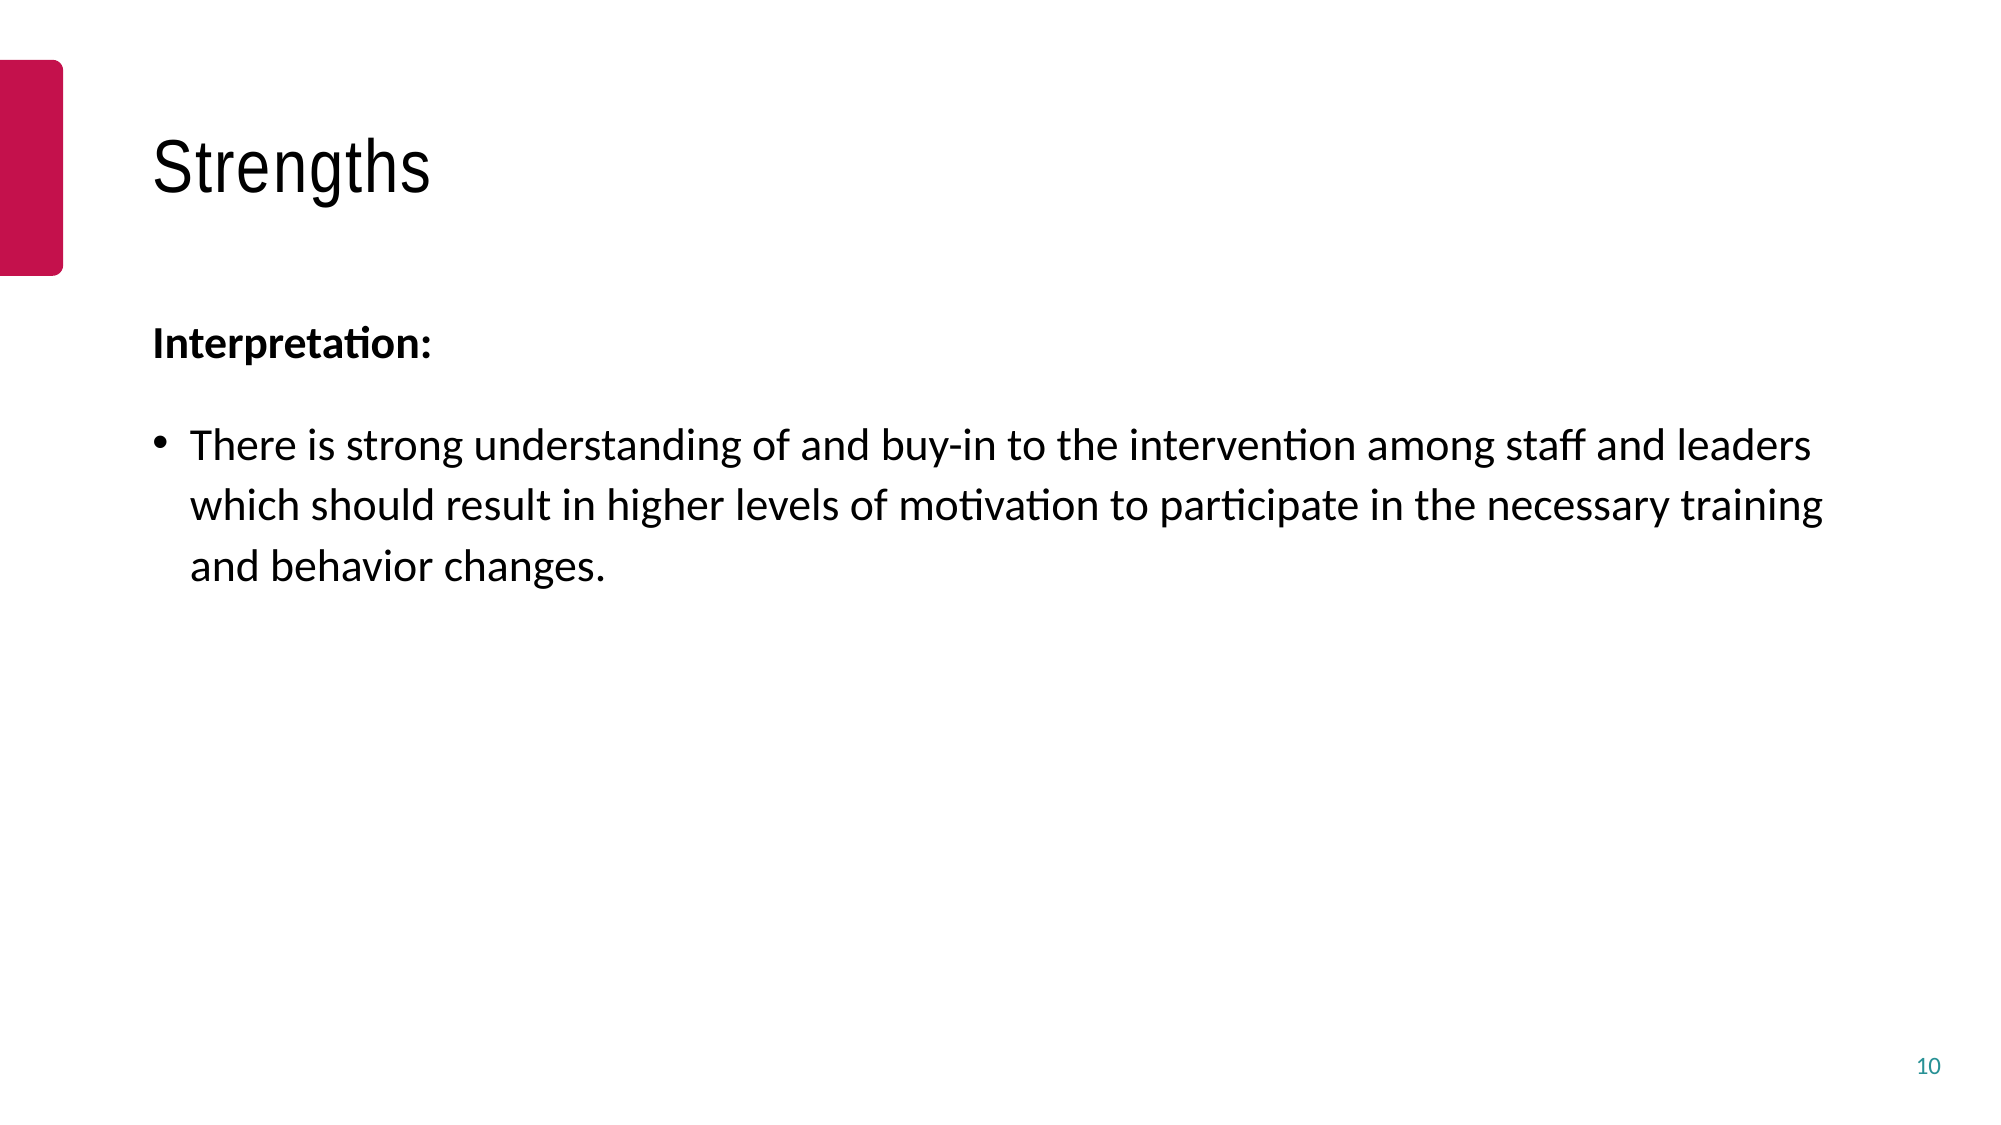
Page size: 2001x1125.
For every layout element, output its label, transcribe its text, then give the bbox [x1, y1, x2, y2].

slide_number 10 [1840, 1035, 1957, 1096]
list Interpretation: There is strong understanding of and buy-in to the intervention among staff and leaders which should result in higher levels of motivation to participate in the necessary training and behavior changes. [137, 299, 1863, 636]
title Strengths [137, 59, 1863, 278]
